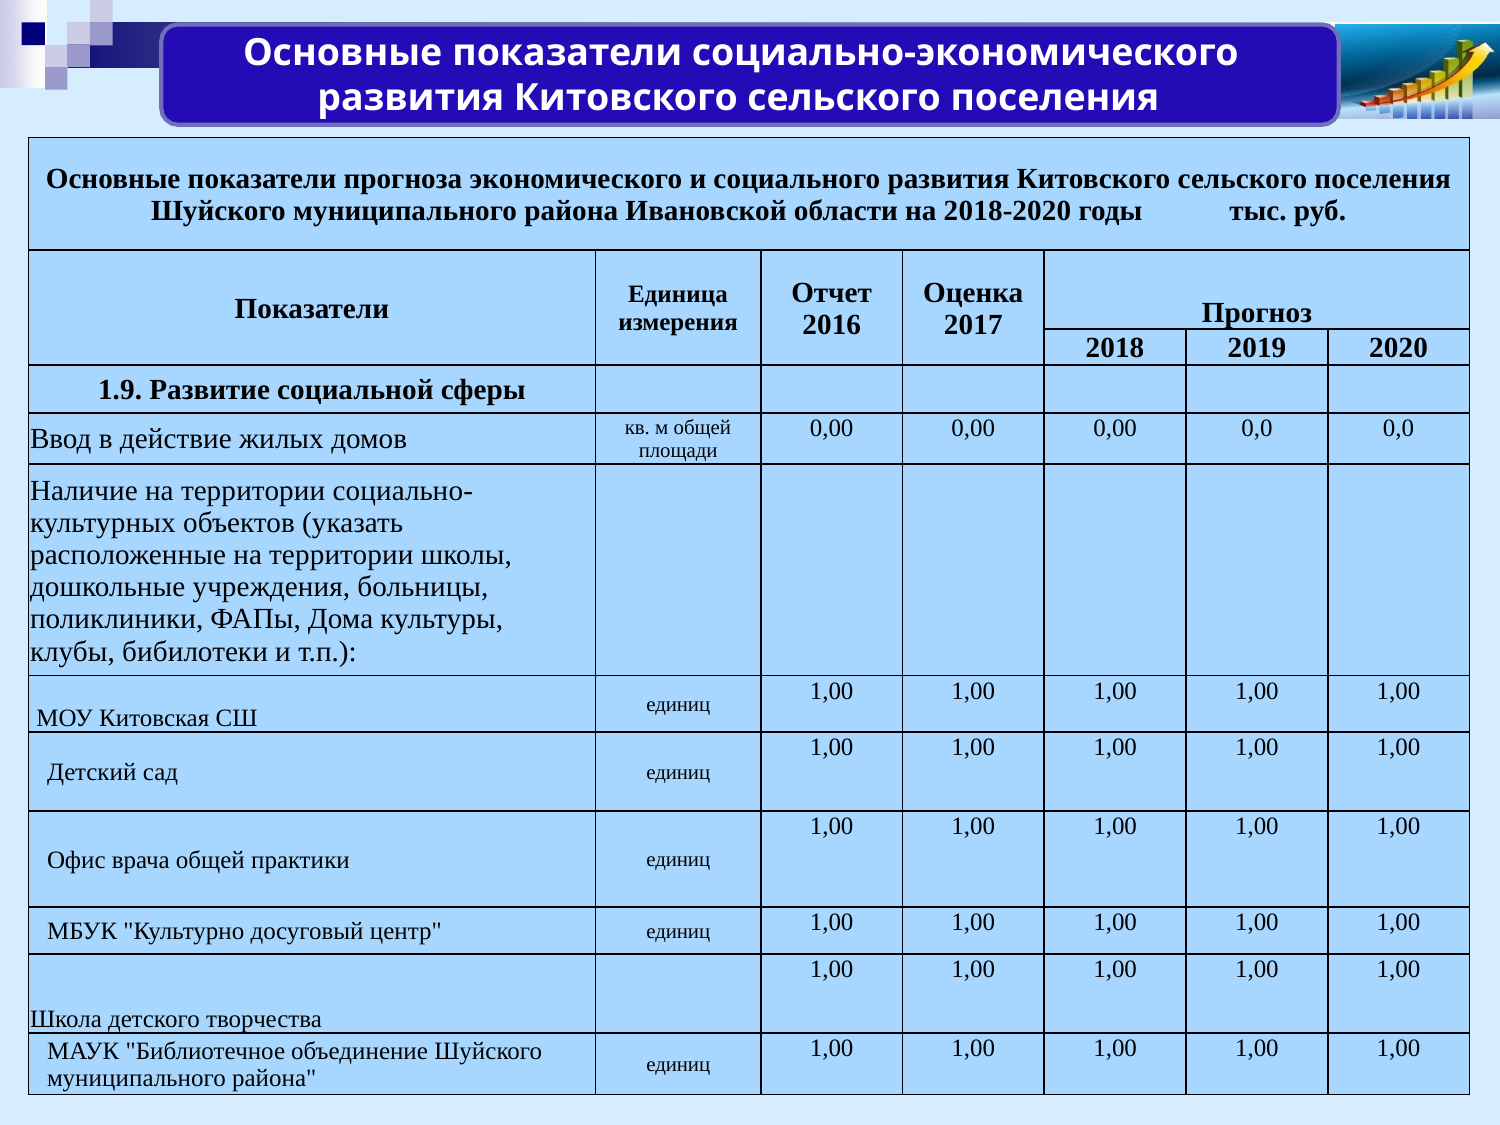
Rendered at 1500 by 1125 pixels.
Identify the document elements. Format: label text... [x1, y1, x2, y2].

text_box Основные показатели социально-экономического развития Китовского сельского поселения [163, 26, 1313, 119]
table_cell 0,00 [903, 414, 1043, 463]
table_cell единиц [596, 733, 760, 810]
table_cell 1,00 [903, 908, 1043, 953]
table_cell 1,00 [1329, 908, 1469, 953]
table_cell 1,00 [762, 676, 902, 731]
table_cell 1,00 [1045, 733, 1185, 810]
table_cell [596, 366, 760, 412]
table_cell Единица измерения [596, 251, 760, 364]
table_cell единиц [596, 1034, 760, 1094]
table_cell 1,00 [762, 812, 902, 906]
table_cell 1,00 [1045, 676, 1185, 731]
text_box [1334, 24, 1500, 119]
table_cell 1,00 [1187, 676, 1327, 731]
table_cell [1045, 366, 1185, 412]
table_cell 0,00 [1045, 414, 1185, 463]
table_cell Отчет 2016 [762, 251, 902, 364]
table_cell 1,00 [903, 1034, 1043, 1094]
table_cell 1,00 [1329, 676, 1469, 731]
table_cell 2018 [1045, 330, 1185, 364]
table_cell 0,0 [1187, 414, 1327, 463]
table_cell [1045, 465, 1185, 675]
table_cell Наличие на территории социально-культурных объектов (указать расположенные на территории школы, дошкольные учреждения, больницы, поликлиники, ФАПы, Дома культуры, клубы, бибилотеки и т.п.): [29, 465, 595, 675]
table_cell 1,00 [903, 955, 1043, 1032]
table_cell [762, 366, 902, 412]
table_cell 1,00 [1329, 812, 1469, 906]
table_cell 1.9. Развитие социальной сферы [29, 366, 595, 412]
table_cell МАУК "Библиотечное объединение Шуйского муниципального района" [29, 1034, 595, 1094]
table_cell единиц [596, 908, 760, 953]
table_cell Показатели [29, 251, 595, 364]
table_cell [903, 366, 1043, 412]
table_cell 1,00 [1187, 1034, 1327, 1094]
table_cell 0,00 [762, 414, 902, 463]
table_cell 0,0 [1329, 414, 1469, 463]
text_box [45, 67, 68, 90]
table_cell 1,00 [762, 733, 902, 810]
table_cell кв. м общей площади [596, 414, 760, 463]
table_cell 1,00 [903, 733, 1043, 810]
table_cell 1,00 [1045, 812, 1185, 906]
table_cell 1,00 [903, 812, 1043, 906]
table_cell МБУК "Культурно досуговый центр" [29, 908, 595, 953]
table_cell 1,00 [762, 908, 902, 953]
table_cell 1,00 [1045, 908, 1185, 953]
table_cell 2019 [1187, 330, 1327, 364]
table_header Основные показатели прогноза экономического и социального развития Китовского сельского поселения Шуйского муниципального района Ивановской области на 2018-2020 годы тыс. руб. [29, 138, 1469, 249]
table_cell [596, 465, 760, 675]
table_cell [1187, 366, 1327, 412]
text_box [67, 22, 89, 44]
table_cell 1,00 [1329, 733, 1469, 810]
table_cell 1,00 [1187, 908, 1327, 953]
table_cell Оценка 2017 [903, 251, 1043, 364]
table_cell единиц [596, 812, 760, 906]
text_box [165, 24, 1339, 125]
table_cell [596, 955, 760, 1032]
text_box [45, 45, 67, 67]
table_cell Школа детского творчества [29, 955, 595, 1032]
table_cell МОУ Китовская СШ [29, 676, 595, 731]
table_cell 1,00 [1187, 955, 1327, 1032]
table_cell [1329, 465, 1469, 675]
text_box [89, 22, 113, 46]
table_cell Детский сад [29, 733, 595, 810]
table_cell 1,00 [762, 955, 902, 1032]
table_cell [1329, 366, 1469, 412]
text_box [0, 0, 47, 88]
text_box [21, 22, 45, 46]
table_cell Офис врача общей практики [29, 812, 595, 906]
table_cell 1,00 [1187, 733, 1327, 810]
table_cell 2020 [1329, 330, 1469, 364]
table_cell 1,00 [1329, 955, 1469, 1032]
table_cell Прогноз [1045, 251, 1469, 328]
table_cell единиц [596, 676, 760, 731]
text_box [90, 22, 1500, 68]
table_cell 1,00 [1045, 1034, 1185, 1094]
text_box [67, 44, 90, 68]
text_box [89, 0, 113, 22]
table_cell [762, 465, 902, 675]
table_cell [1187, 465, 1327, 675]
table_cell 1,00 [762, 1034, 902, 1094]
table_cell 1,00 [1187, 812, 1327, 906]
table_cell 1,00 [1045, 955, 1185, 1032]
table_cell [903, 465, 1043, 675]
table_cell Ввод в действие жилых домов [29, 414, 595, 463]
table_cell 1,00 [1329, 1034, 1469, 1094]
table_cell 1,00 [903, 676, 1043, 731]
